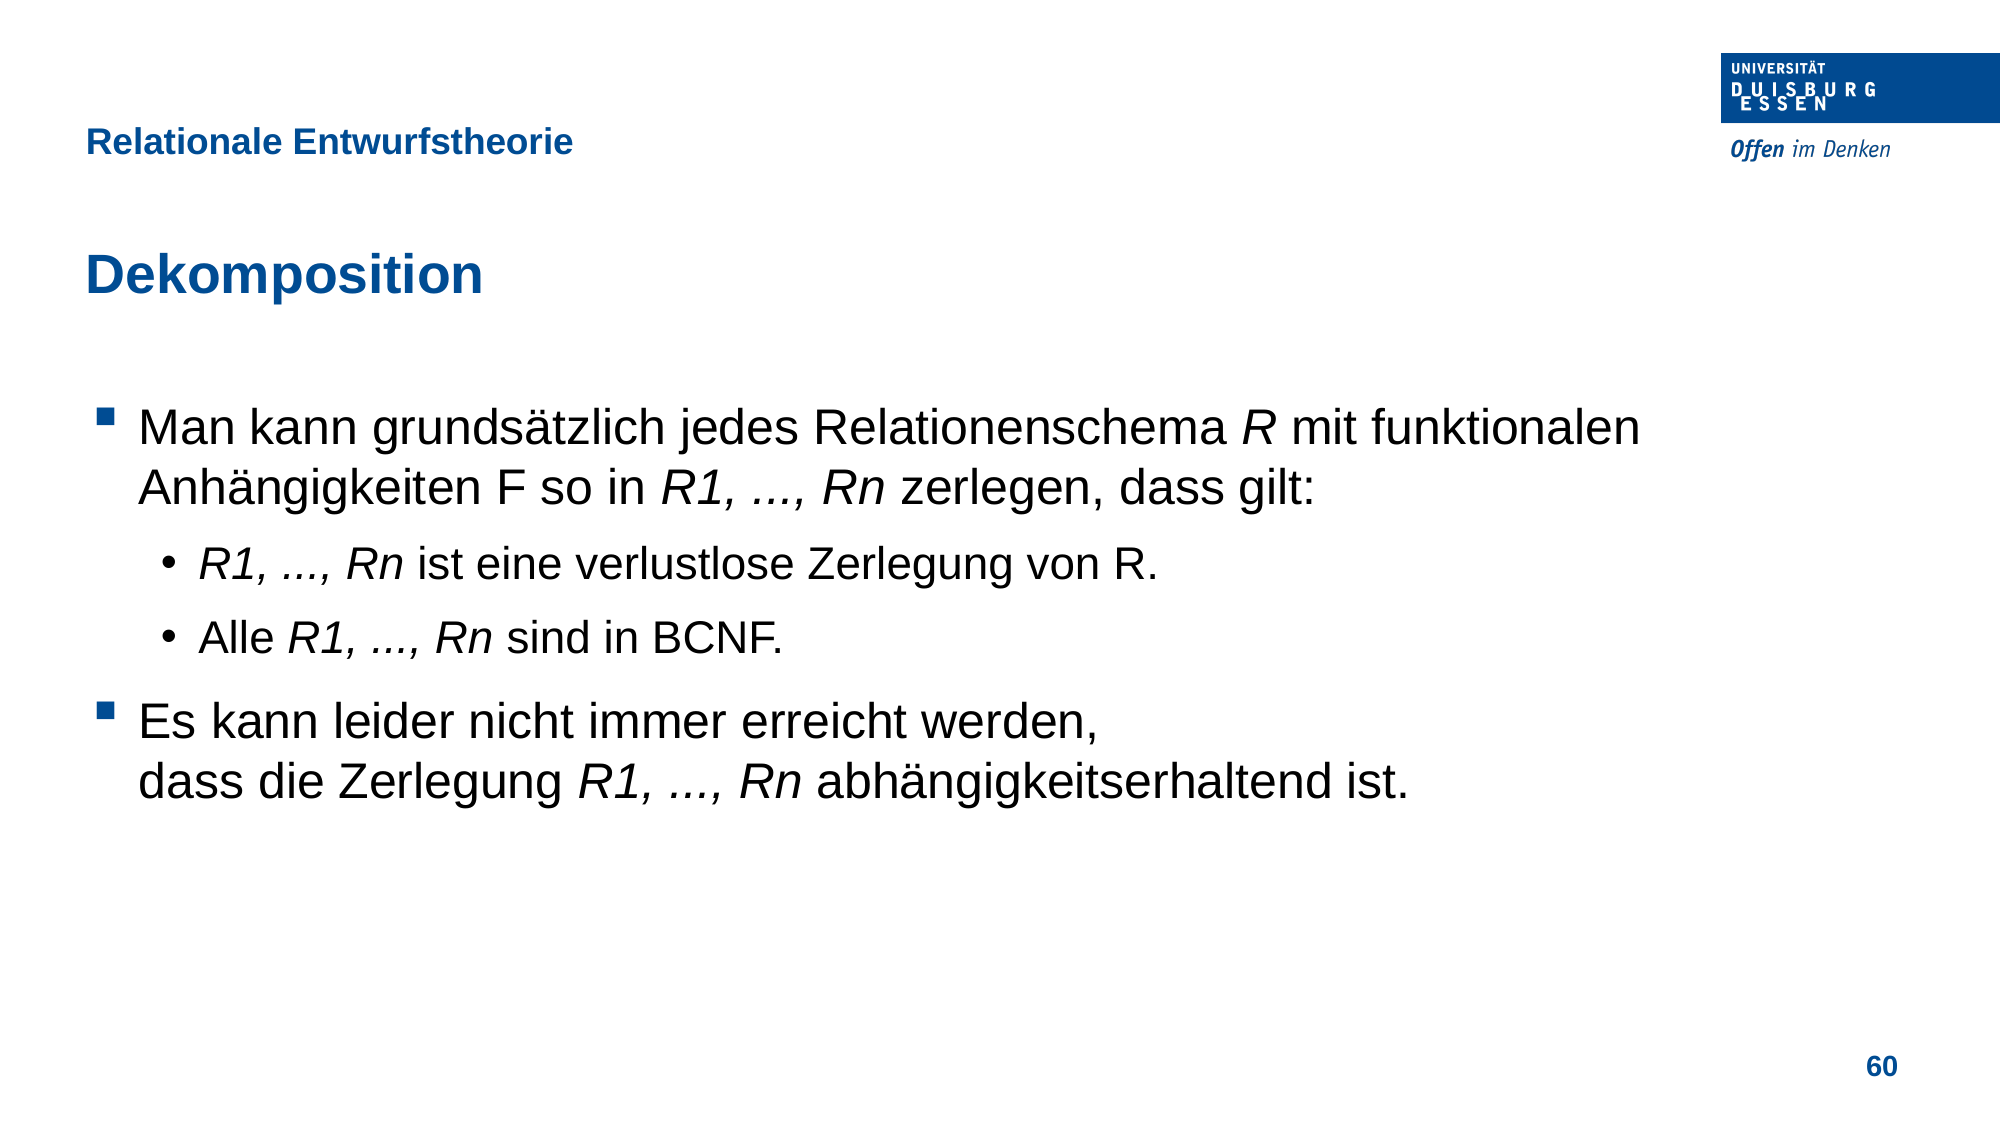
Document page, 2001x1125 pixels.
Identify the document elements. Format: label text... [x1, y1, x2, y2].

picture [1721, 53, 2000, 162]
slide_number 60 [1677, 1039, 1914, 1081]
list Relationale Entwurfstheorie [85, 122, 1694, 163]
list Dekomposition [85, 237, 1825, 313]
list Man kann grundsätzlich jedes Relationenschema R mit funktionalen Anhängigkeiten F so in R1, ..., Rn zerlegen, dass gilt: R1, ..., Rn ist eine verlustlose Zerlegung von R. Alle R1, ..., Rn sind in BCNF. Es kann leider nicht immer erreicht werden, dass die Zerlegung R1, ..., Rn abhängigkeitserhaltend ist. [85, 387, 1914, 1040]
